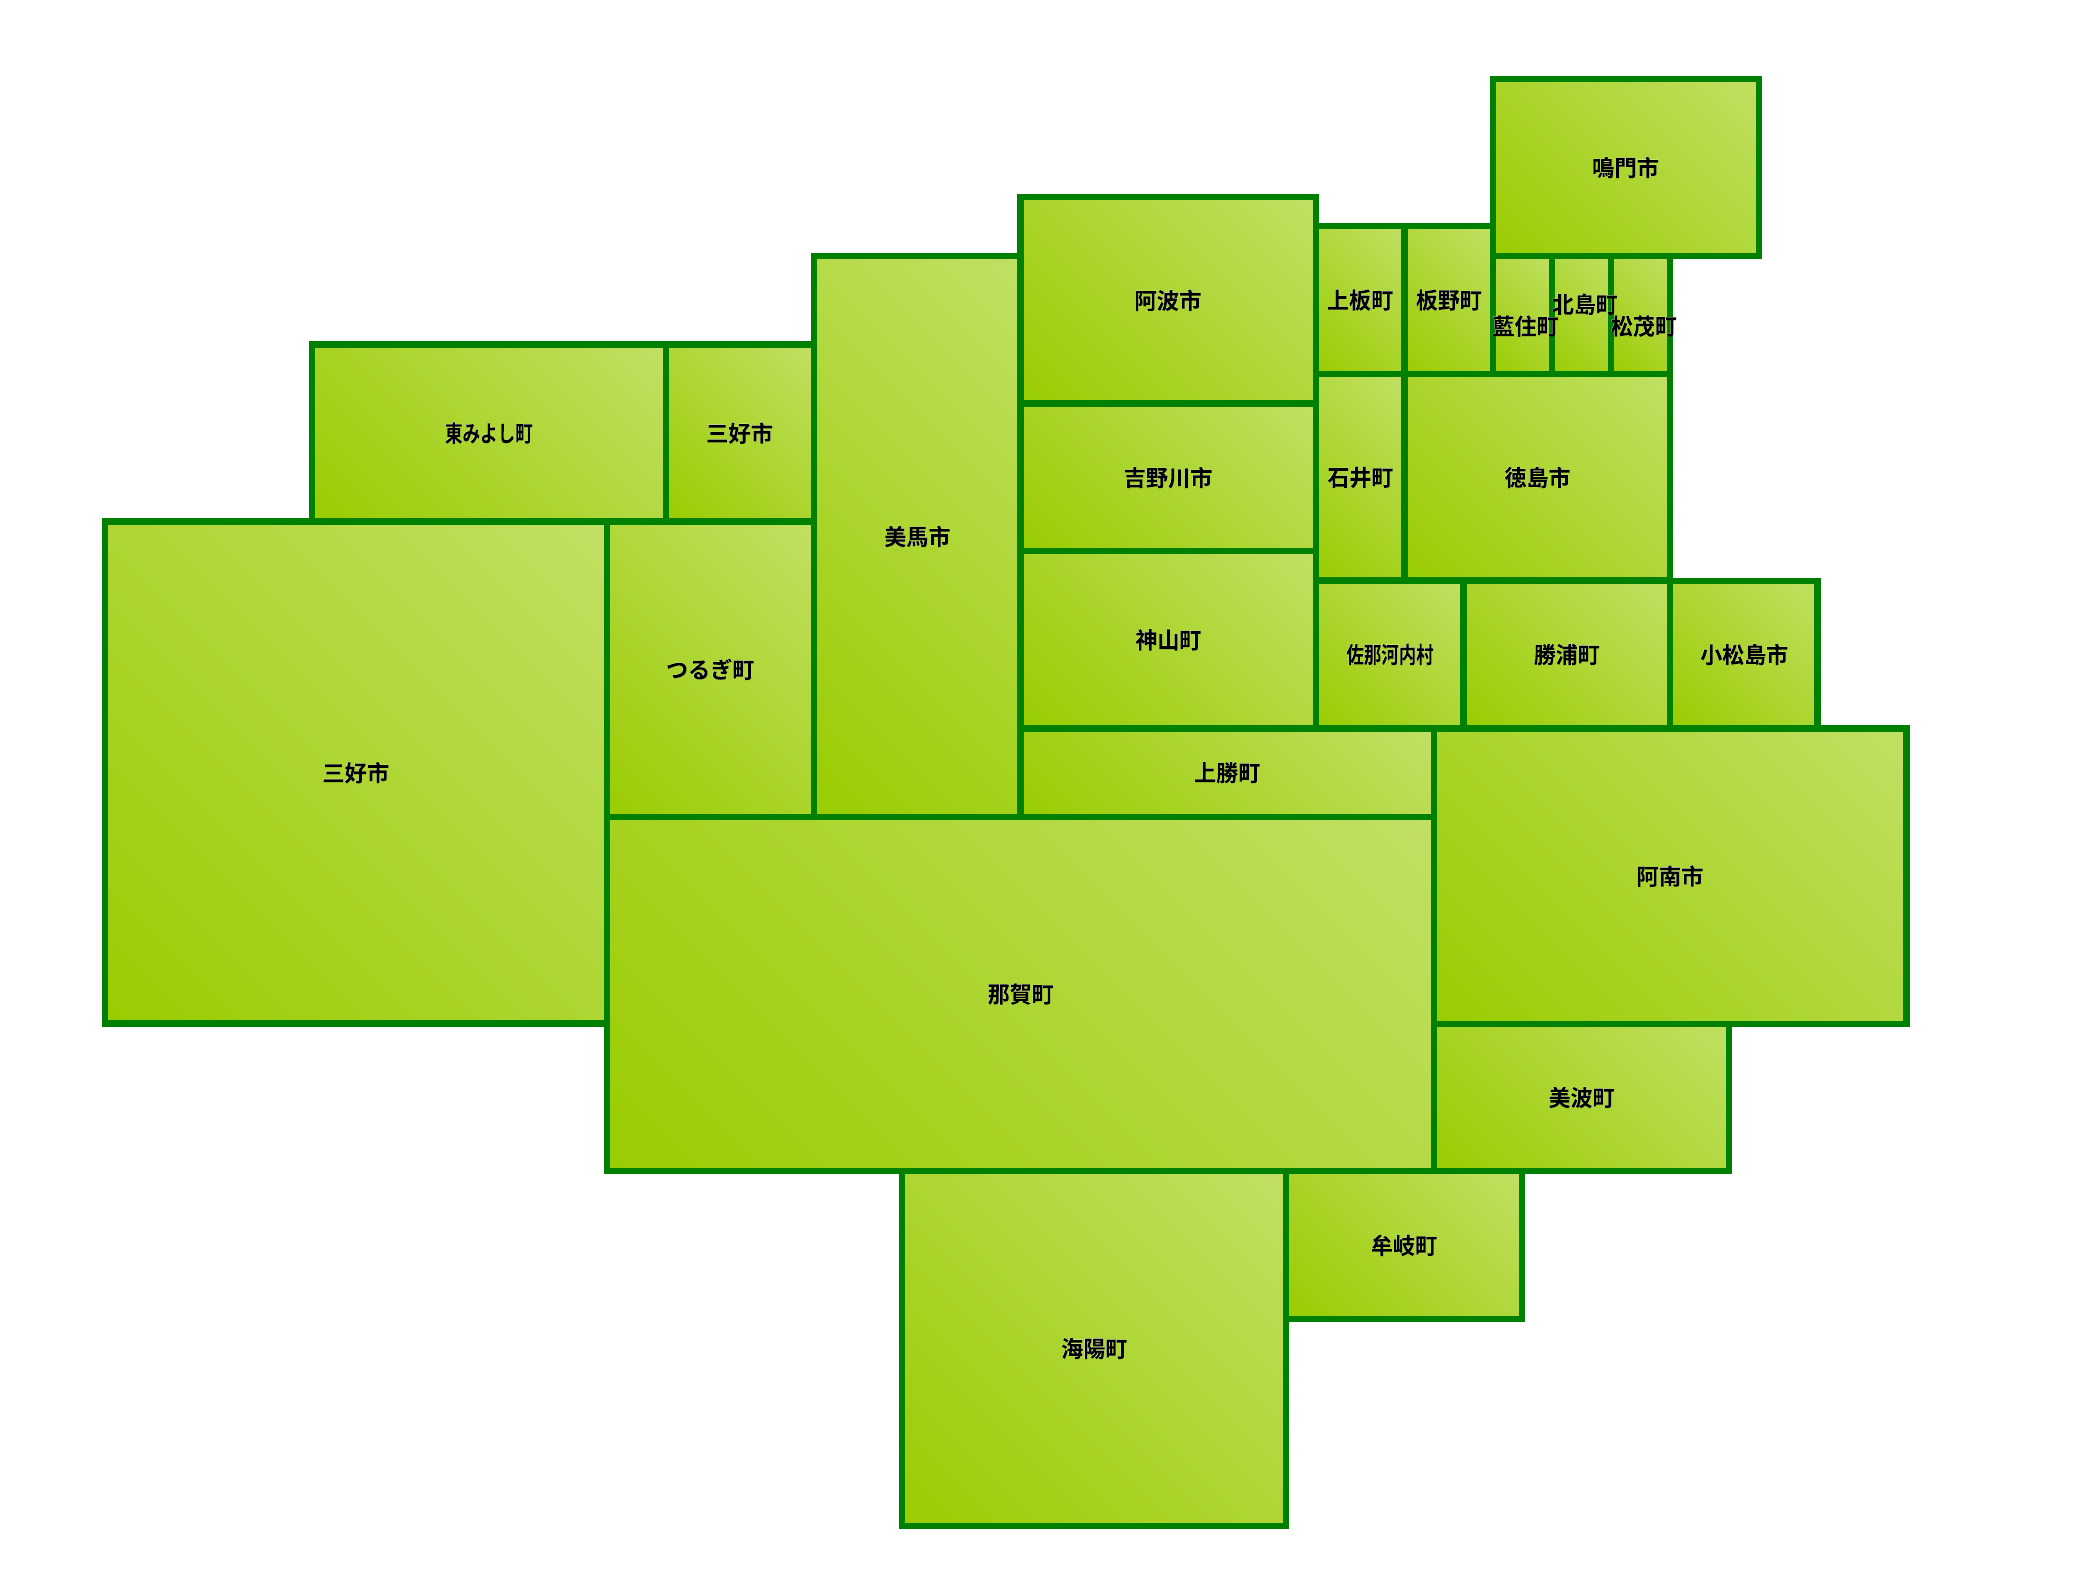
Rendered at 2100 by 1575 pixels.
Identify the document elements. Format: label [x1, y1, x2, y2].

text_box [1194, 761, 1261, 784]
text_box [1551, 292, 1618, 316]
text_box [1371, 1234, 1437, 1257]
text_box [104, 78, 1907, 1527]
text_box [1135, 288, 1201, 312]
text_box [1492, 314, 1559, 338]
text_box [1415, 288, 1482, 312]
text_box [323, 761, 389, 784]
text_box [1637, 864, 1704, 888]
text_box [884, 525, 950, 548]
text_box [1135, 628, 1201, 651]
text_box [445, 421, 533, 445]
text_box [1327, 288, 1393, 312]
text_box [1061, 1337, 1127, 1360]
text_box [1346, 643, 1434, 666]
text_box [1124, 466, 1212, 489]
text_box [1327, 466, 1393, 489]
text_box [1548, 1086, 1615, 1109]
text_box [706, 421, 773, 445]
text_box [1592, 156, 1659, 179]
text_box [666, 658, 755, 681]
text_box [1504, 466, 1570, 489]
text_box [1533, 643, 1600, 666]
text_box [987, 982, 1054, 1006]
text_box [1610, 314, 1677, 338]
text_box [1700, 643, 1788, 666]
